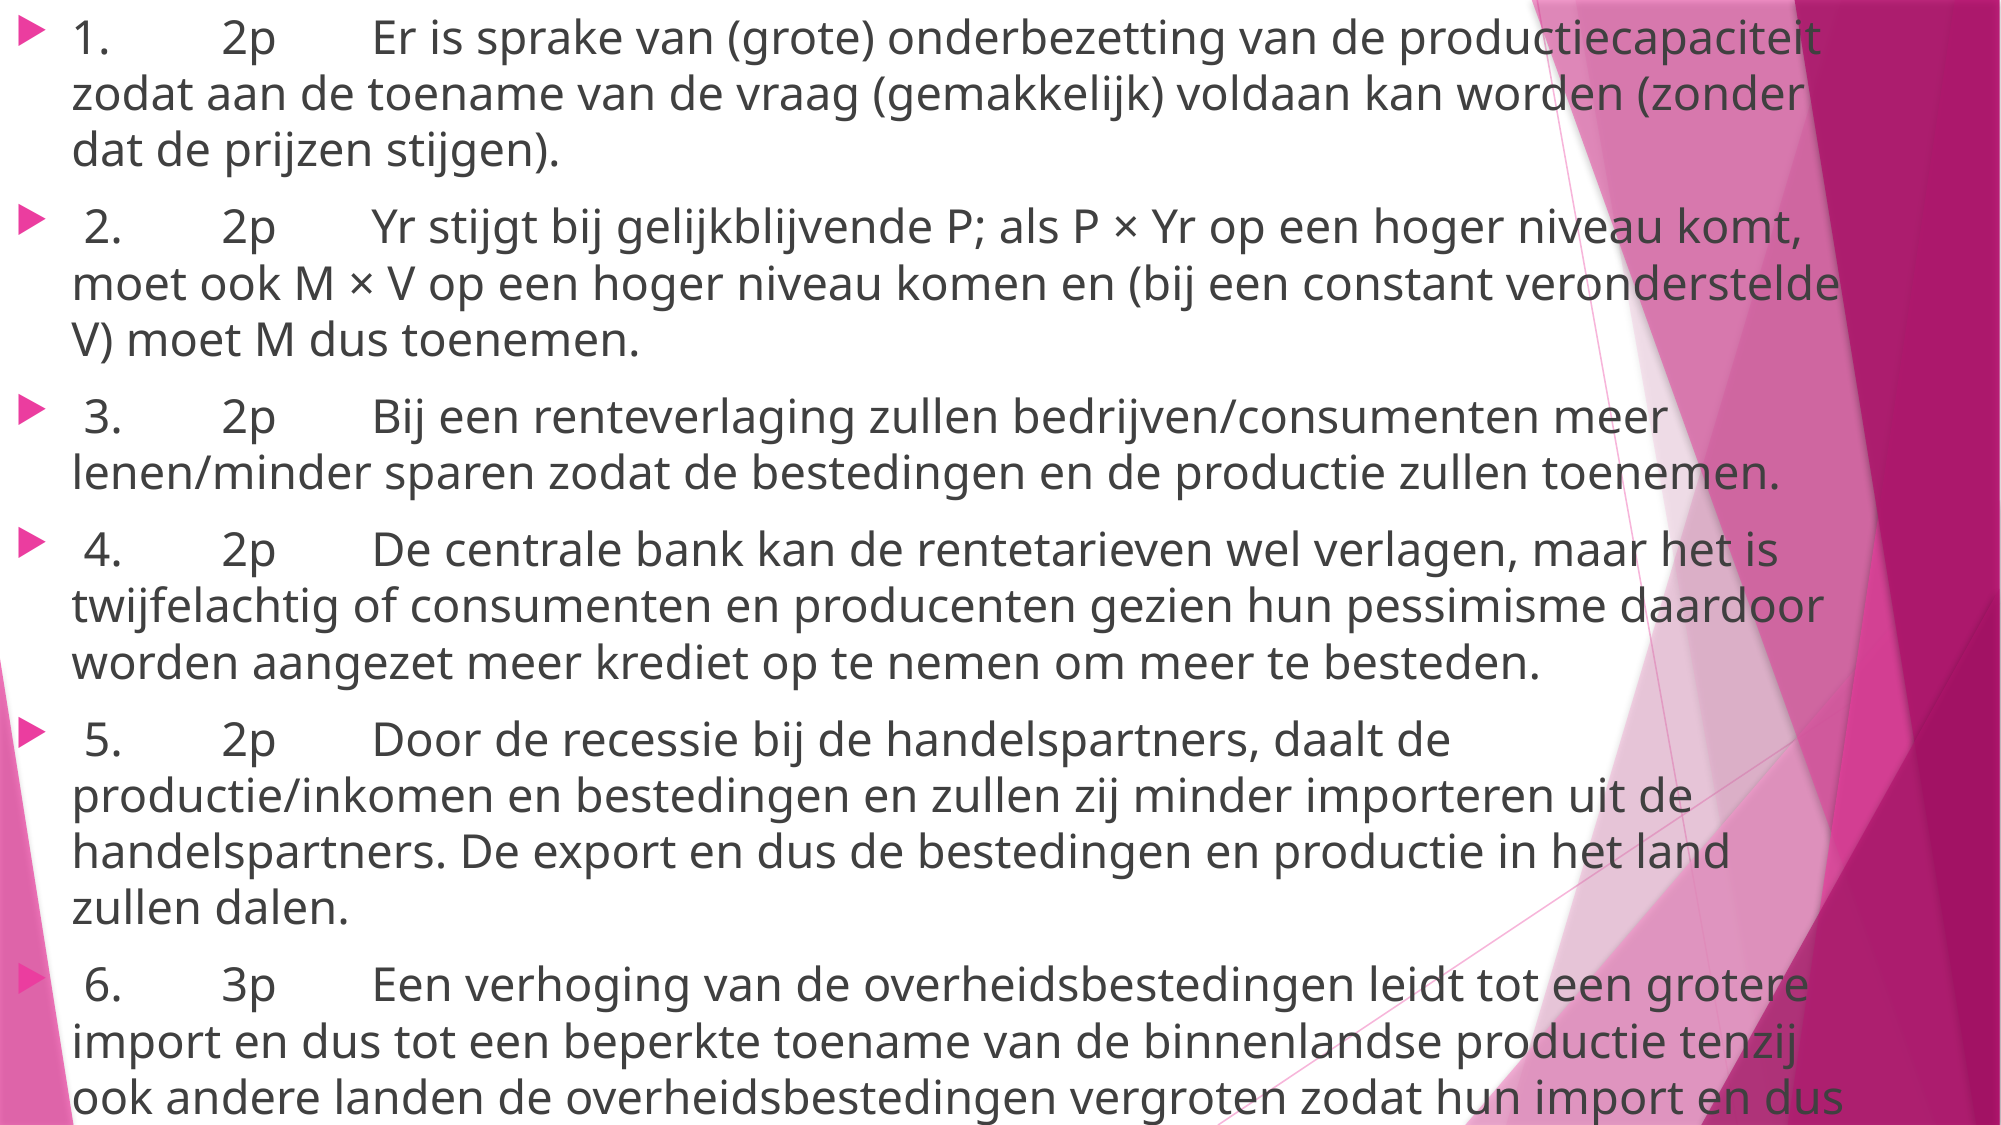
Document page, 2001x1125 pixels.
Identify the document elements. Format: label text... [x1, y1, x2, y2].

list 1. 2p Er is sprake van (grote) onderbezetting van de productiecapaciteit zodat aan de toename van de vraag (gemakkelijk) voldaan kan worden (zonder dat de prijzen stijgen). 2. 2p Yr stijgt bij gelijkblijvende P; als P × Yr op een hoger niveau komt, moet ook M × V op een hoger niveau komen en (bij een constant veronderstelde V) moet M dus toenemen. 3. 2p Bij een renteverlaging zullen bedrijven/consumenten meer lenen/minder sparen zodat de bestedingen en de productie zullen toenemen. 4. 2p De centrale bank kan de rentetarieven wel verlagen, maar het is twijfelachtig of consumenten en producenten gezien hun pessimisme daardoor worden aangezet meer krediet op te nemen om meer te besteden. 5. 2p Door de recessie bij de handelspartners, daalt de productie/inkomen en bestedingen en zullen zij minder importeren uit de handelspartners. De export en dus de bestedingen en productie in het land zullen dalen. 6. 3p Een verhoging van de overheidsbestedingen leidt tot een grotere import en dus tot een beperkte toename van de binnenlandse productie tenzij ook andere landen de overheidsbestedingen vergroten zodat hun import en dus de export van het land toeneemt. [0, 0, 1878, 1125]
